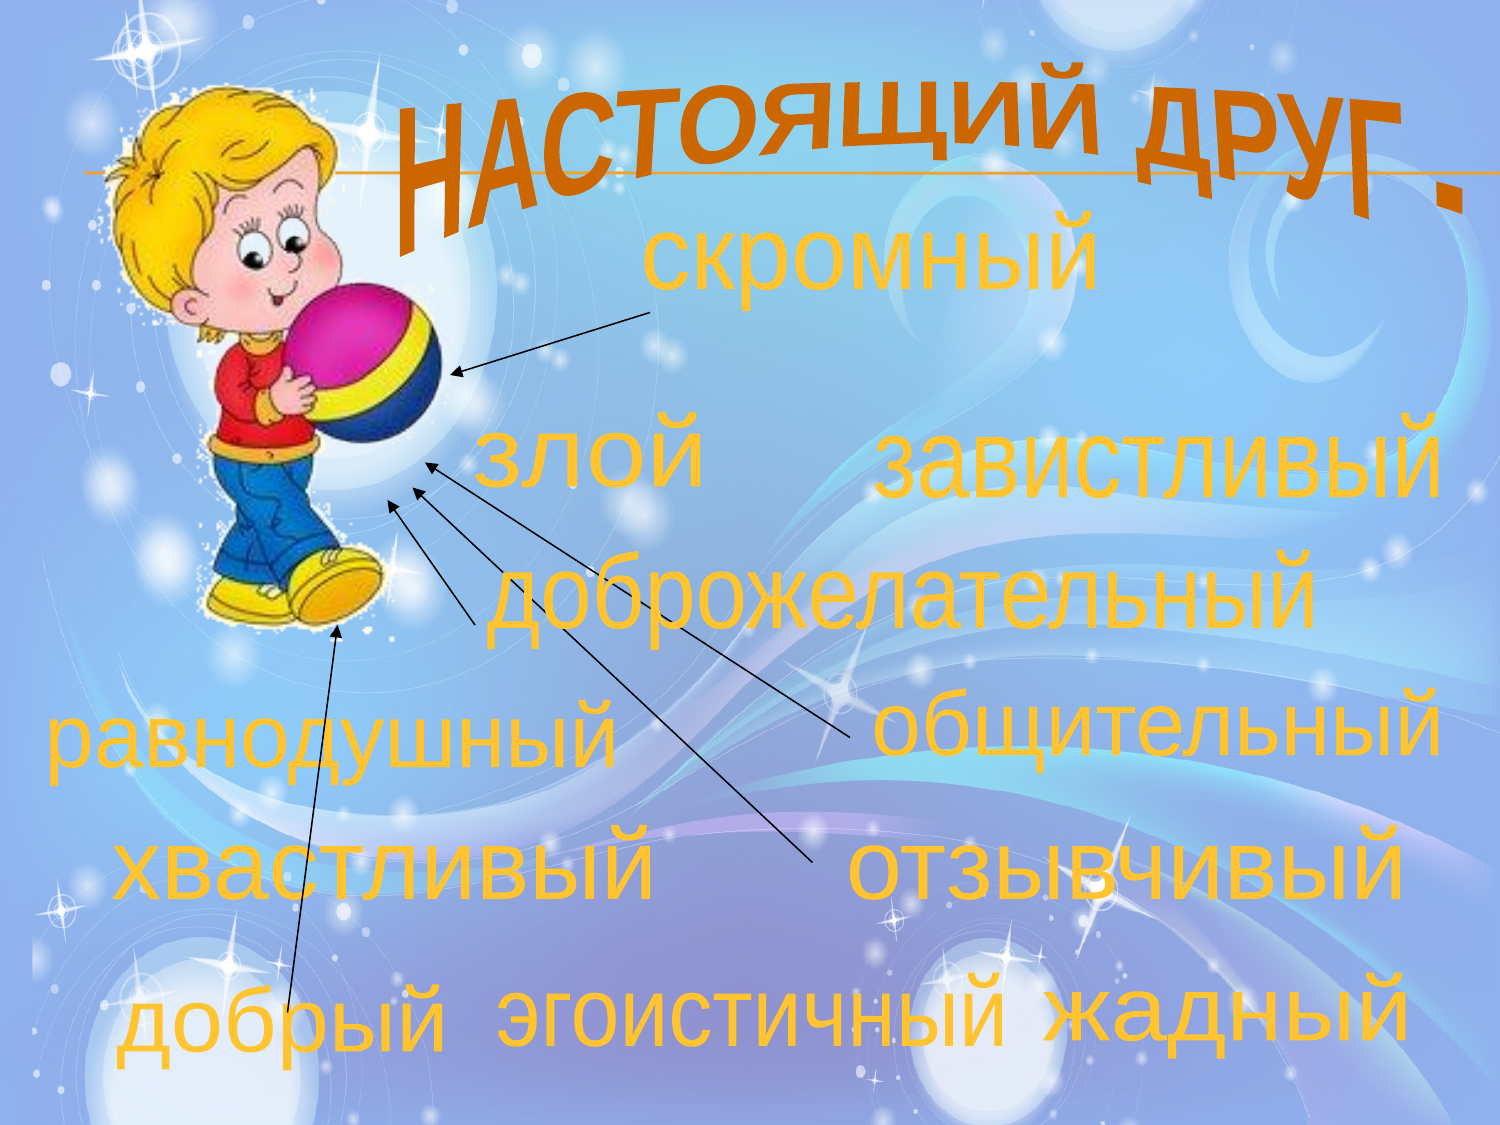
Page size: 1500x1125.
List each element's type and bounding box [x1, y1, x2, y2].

picture [0, 49, 568, 667]
